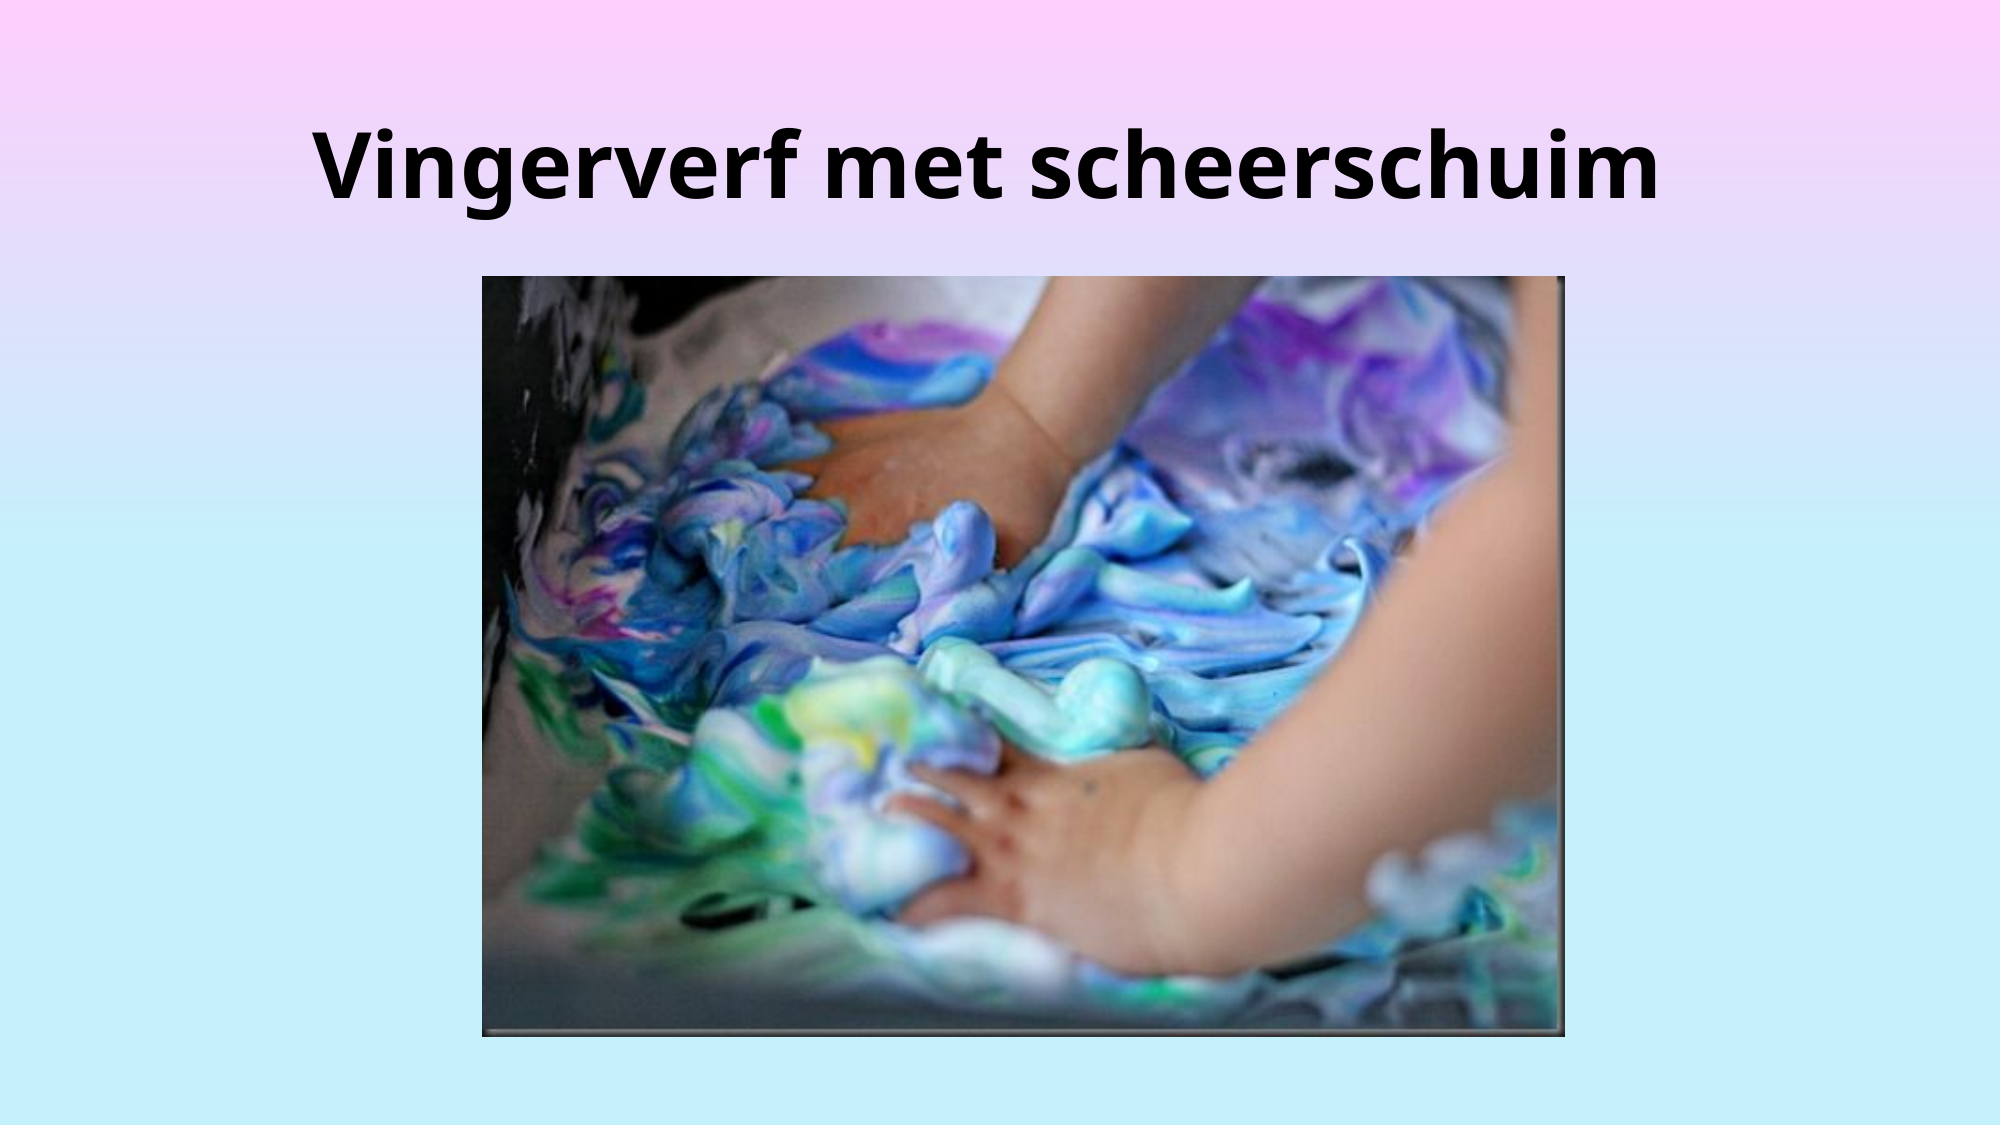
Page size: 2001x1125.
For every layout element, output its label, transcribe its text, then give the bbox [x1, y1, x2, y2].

title Vingerverf met scheerschuim [137, 59, 1863, 278]
picture [481, 275, 1566, 1037]
